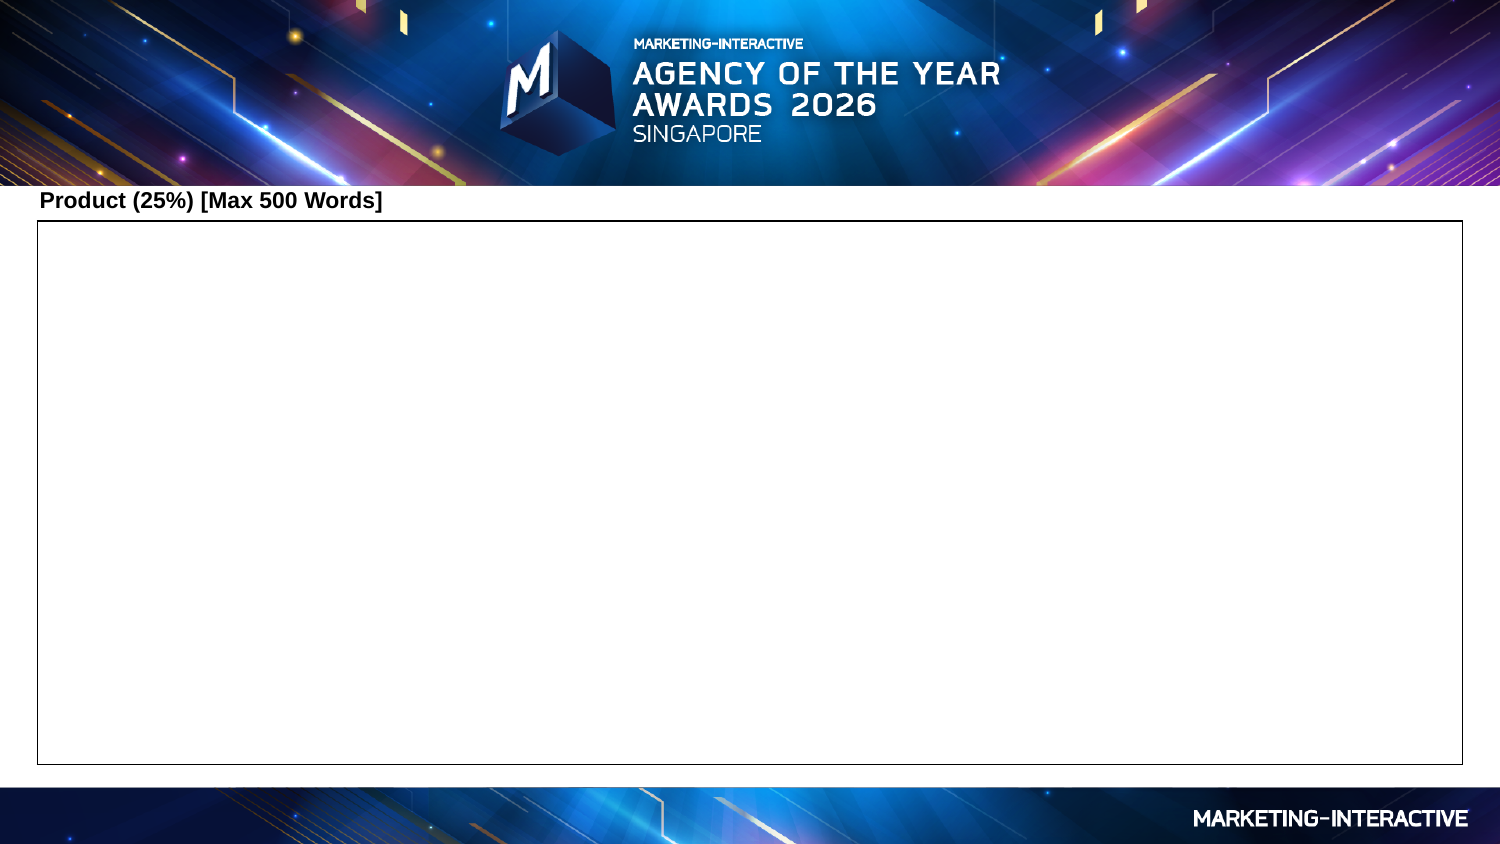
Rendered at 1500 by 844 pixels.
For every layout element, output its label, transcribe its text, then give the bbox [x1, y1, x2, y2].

table_header [38, 222, 1462, 764]
text_box Product (25%) [Max 500 Words] [24, 178, 1450, 221]
picture [0, 0, 1500, 844]
